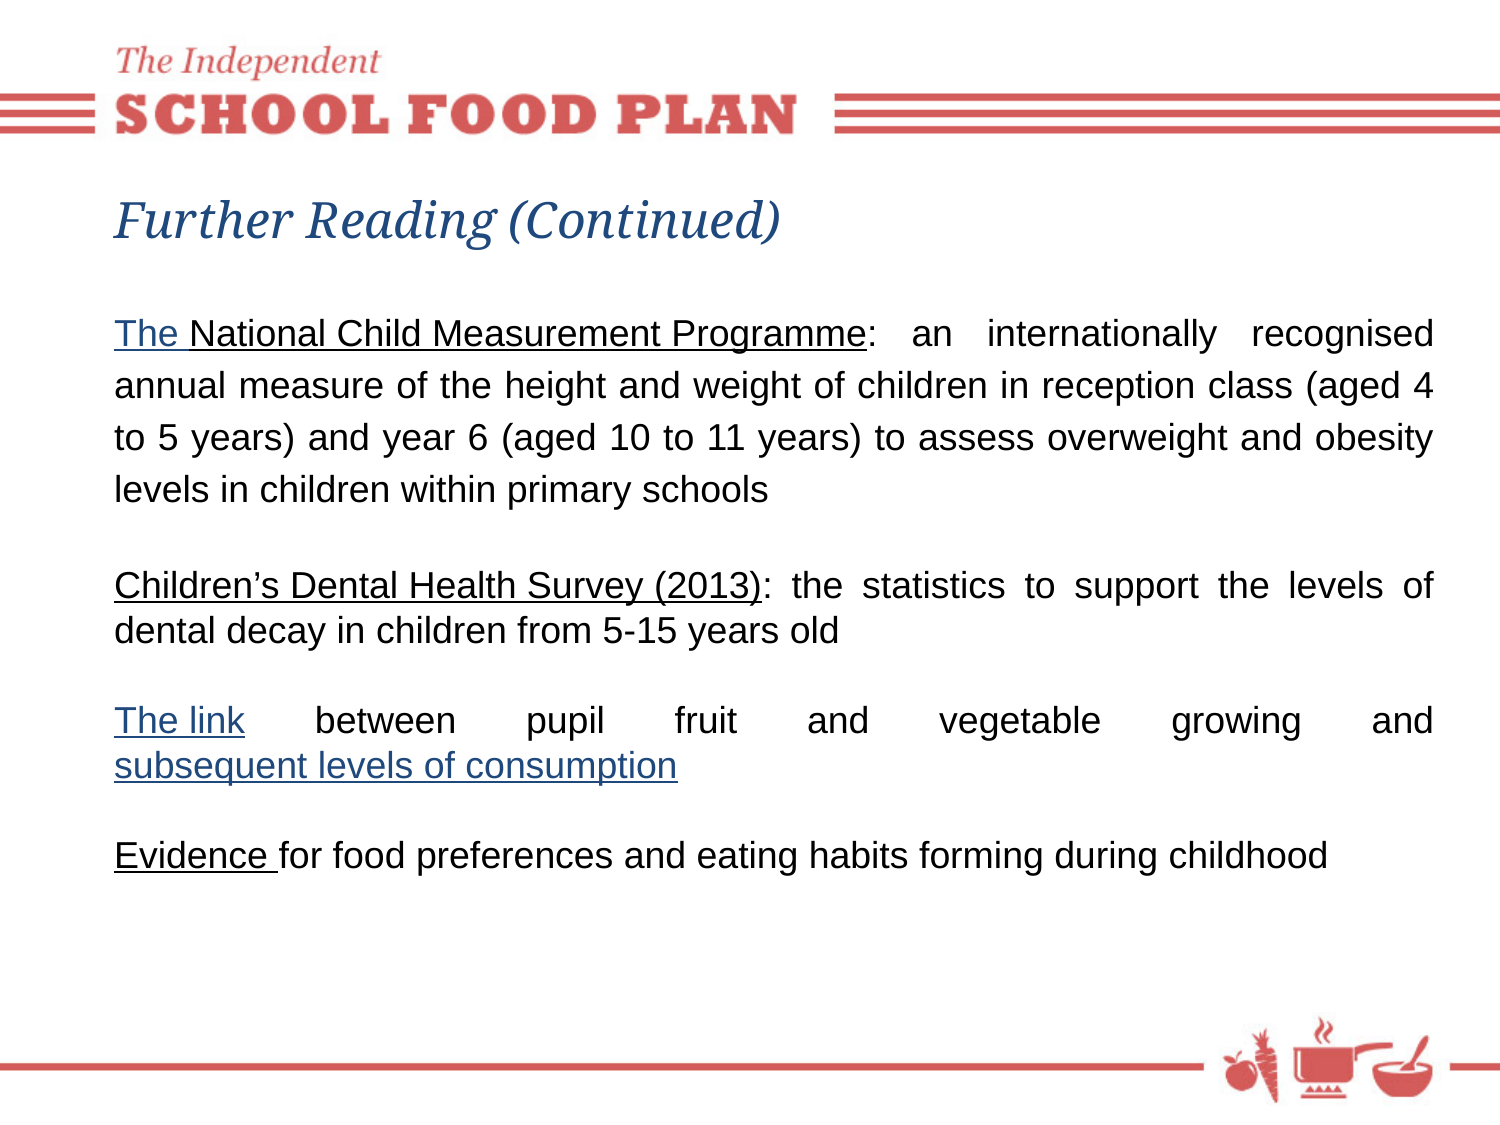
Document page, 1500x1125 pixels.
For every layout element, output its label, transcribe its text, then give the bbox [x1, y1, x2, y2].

picture [0, 0, 1500, 150]
title Further Reading (Continued) [99, 181, 1450, 295]
picture [1450, 1012, 1500, 1125]
text_box The National Child Measurement Programme: an internationally recognised annual measure of the height and weight of children in reception class (aged 4 to 5 years) and year 6 (aged 10 to 11 years) to assess overweight and obesity levels in children within primary schools Children’s Dental Health Survey (2013): the statistics to support the levels of dental decay in children from 5-15 years old The link between pupil fruit and vegetable growing and subsequent levels of consumption Evidence for food preferences and eating habits forming during childhood [99, 295, 1450, 1125]
picture [0, 1012, 99, 1125]
